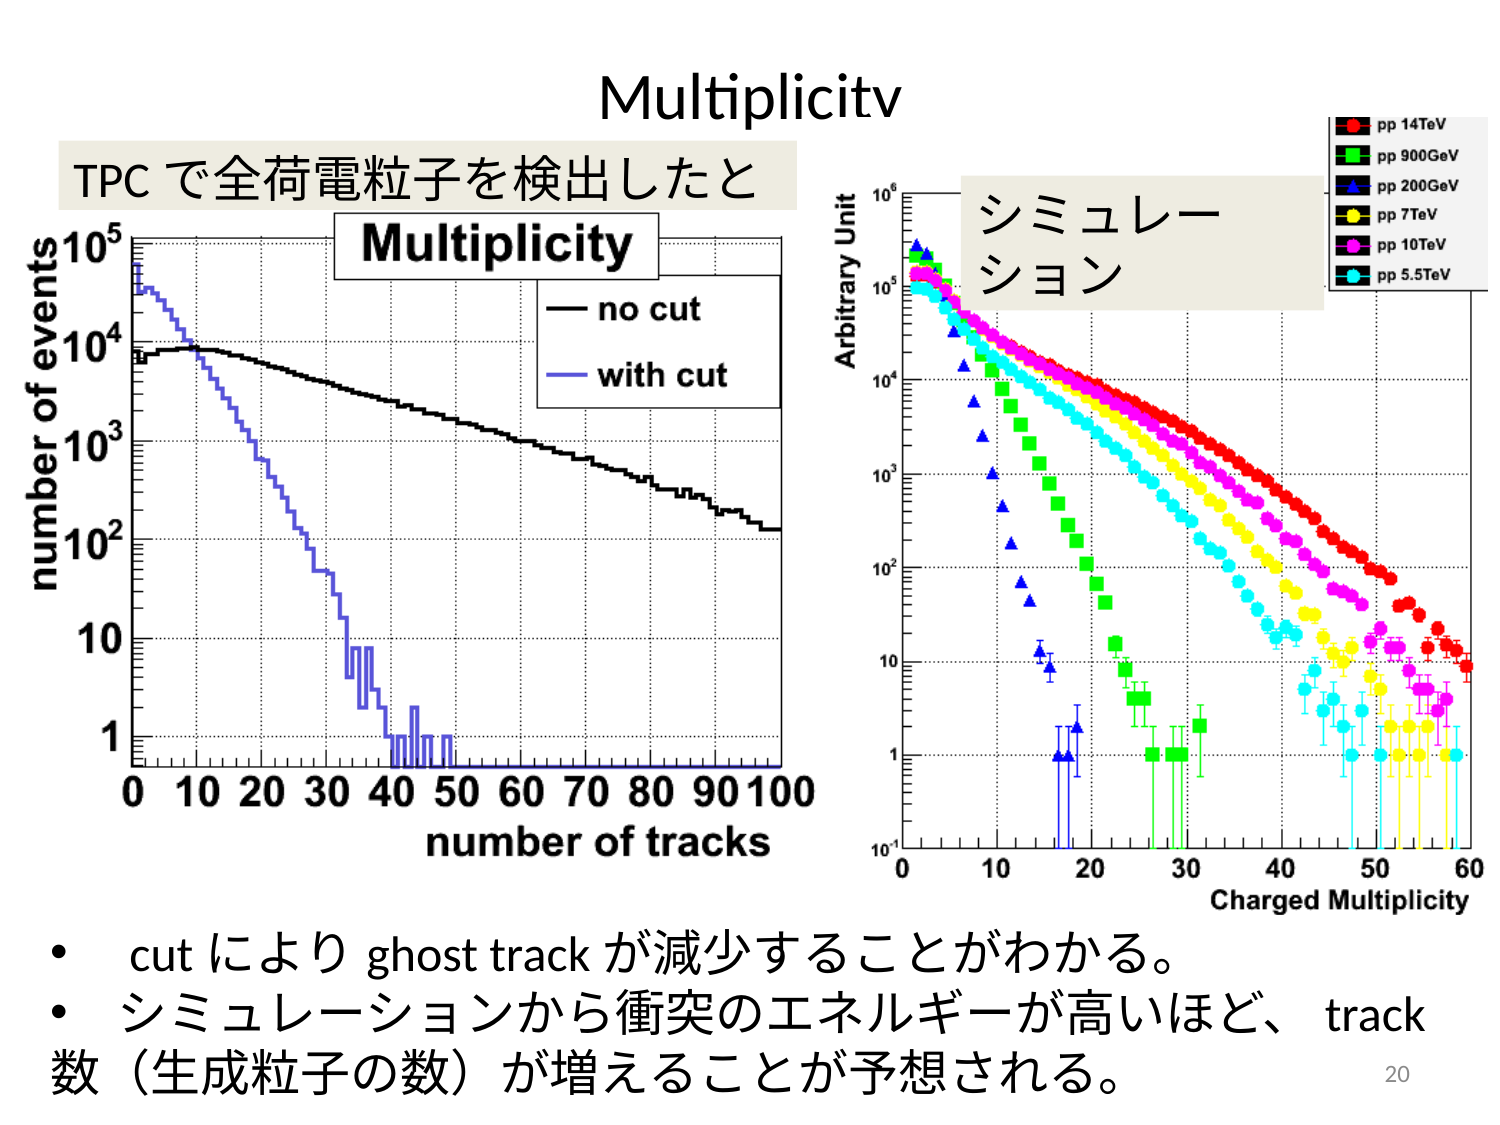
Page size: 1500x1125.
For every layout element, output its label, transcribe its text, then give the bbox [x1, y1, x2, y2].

picture [11, 210, 821, 870]
title Multiplicity [75, 45, 1425, 141]
picture [831, 116, 1489, 915]
text_box TPCで全荷電粒子を検出したとき [58, 140, 797, 209]
text_box cutによりghost trackが減少することがわかる。 シミュレーションから衝突のエネルギーが高いほど、track数（生成粒子の数）が増えることが予想される。 [35, 913, 1465, 1109]
